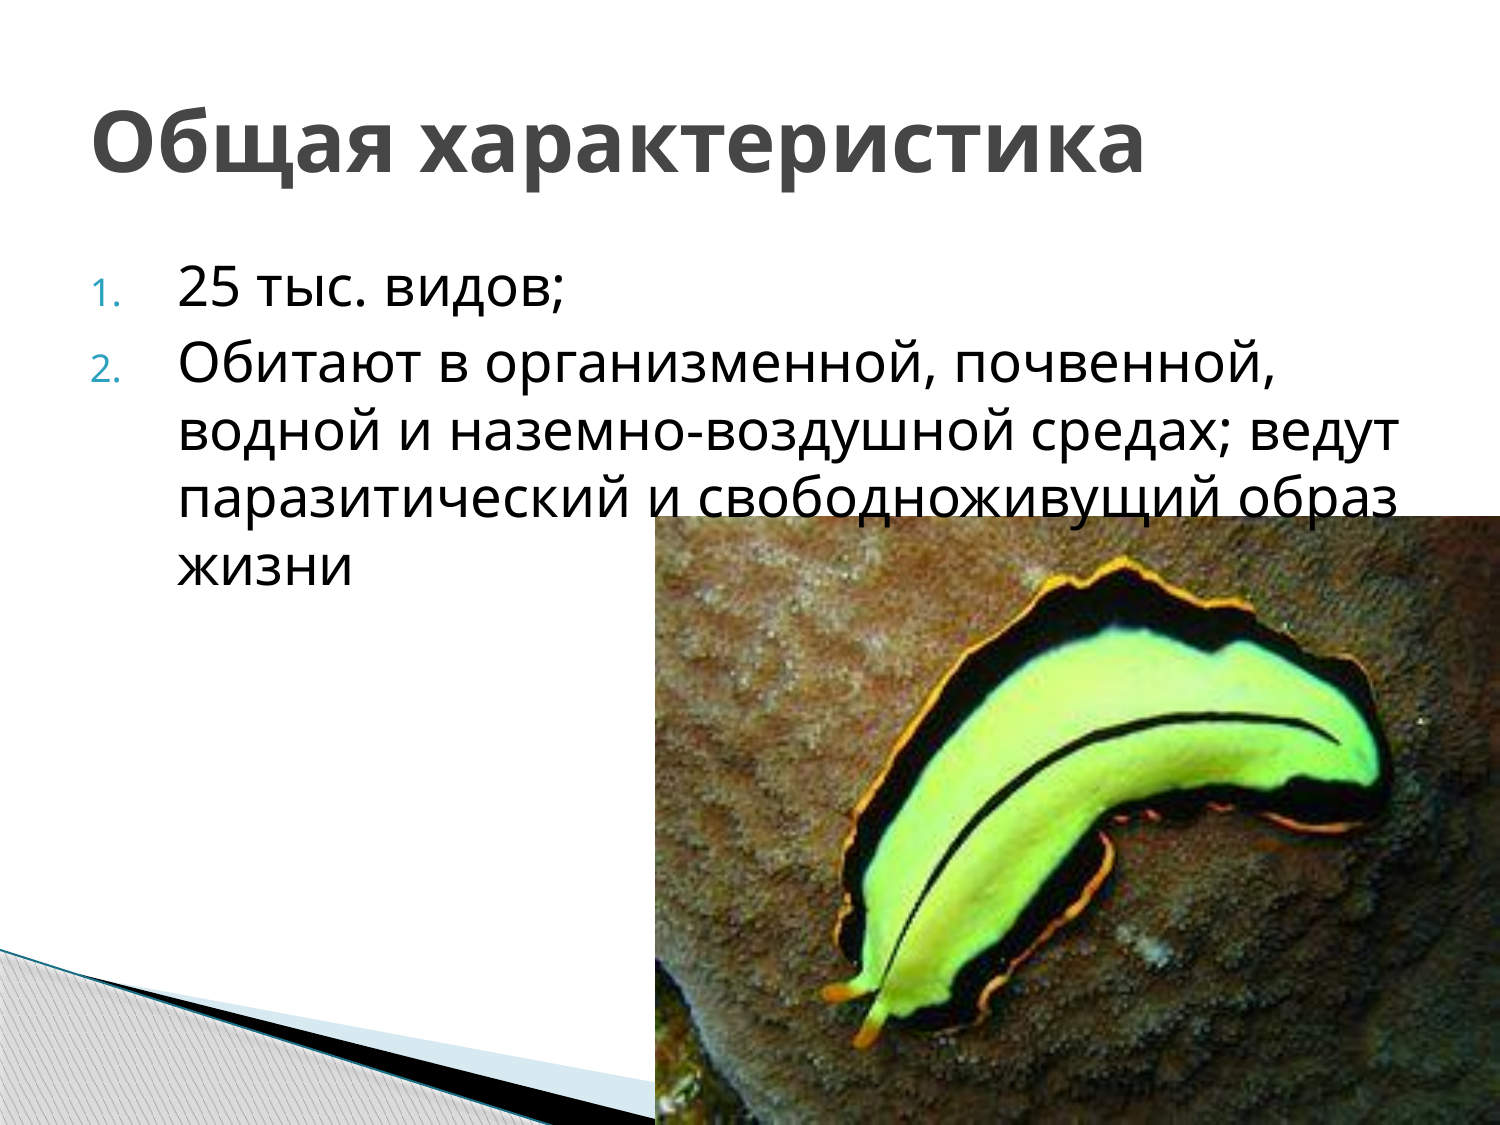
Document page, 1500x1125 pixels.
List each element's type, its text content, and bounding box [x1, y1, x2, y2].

picture [655, 516, 1500, 1125]
title Общая характеристика [75, 45, 1425, 233]
list 25 тыс. видов; Обитают в организменной, почвенной, водной и наземно-воздушной средах; ведут паразитический и свободноживущий образ жизни [75, 243, 1425, 986]
